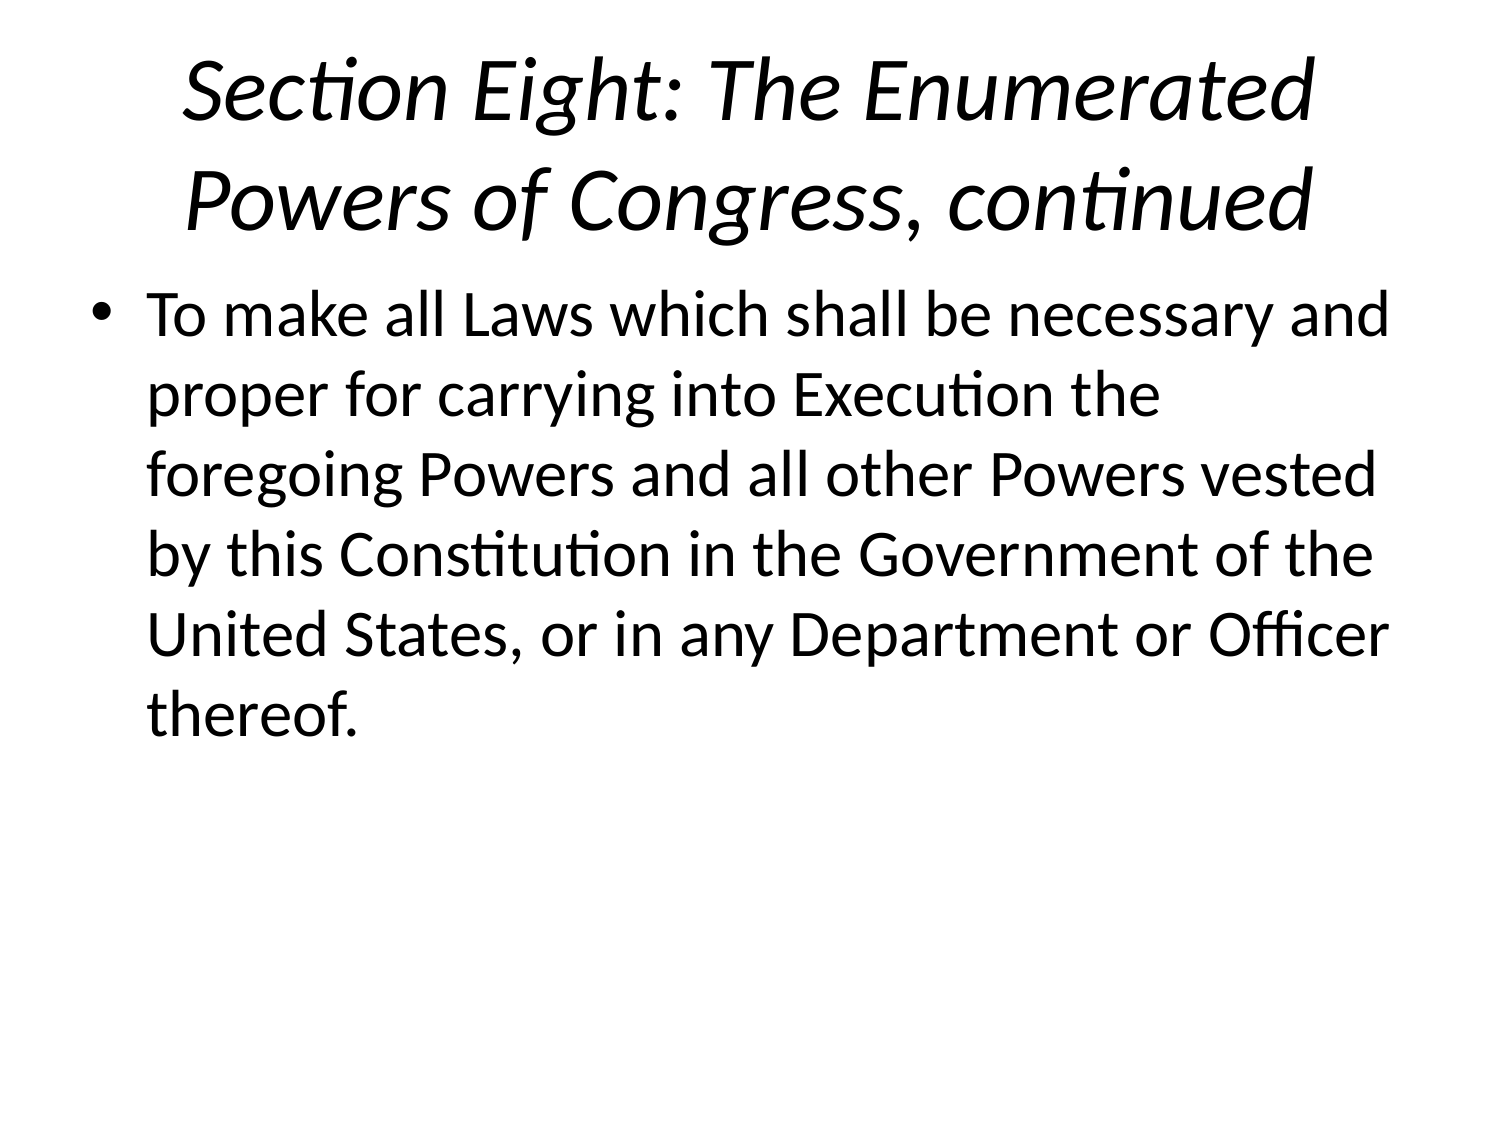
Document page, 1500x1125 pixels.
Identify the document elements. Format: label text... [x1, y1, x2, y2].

title Section Eight: The Enumerated Powers of Congress, continued [74, 44, 1426, 233]
list To make all Laws which shall be necessary and proper for carrying into Execution the foregoing Powers and all other Powers vested by this Constitution in the Government of the United States, or in any Department or Officer thereof. [74, 262, 1426, 1006]
